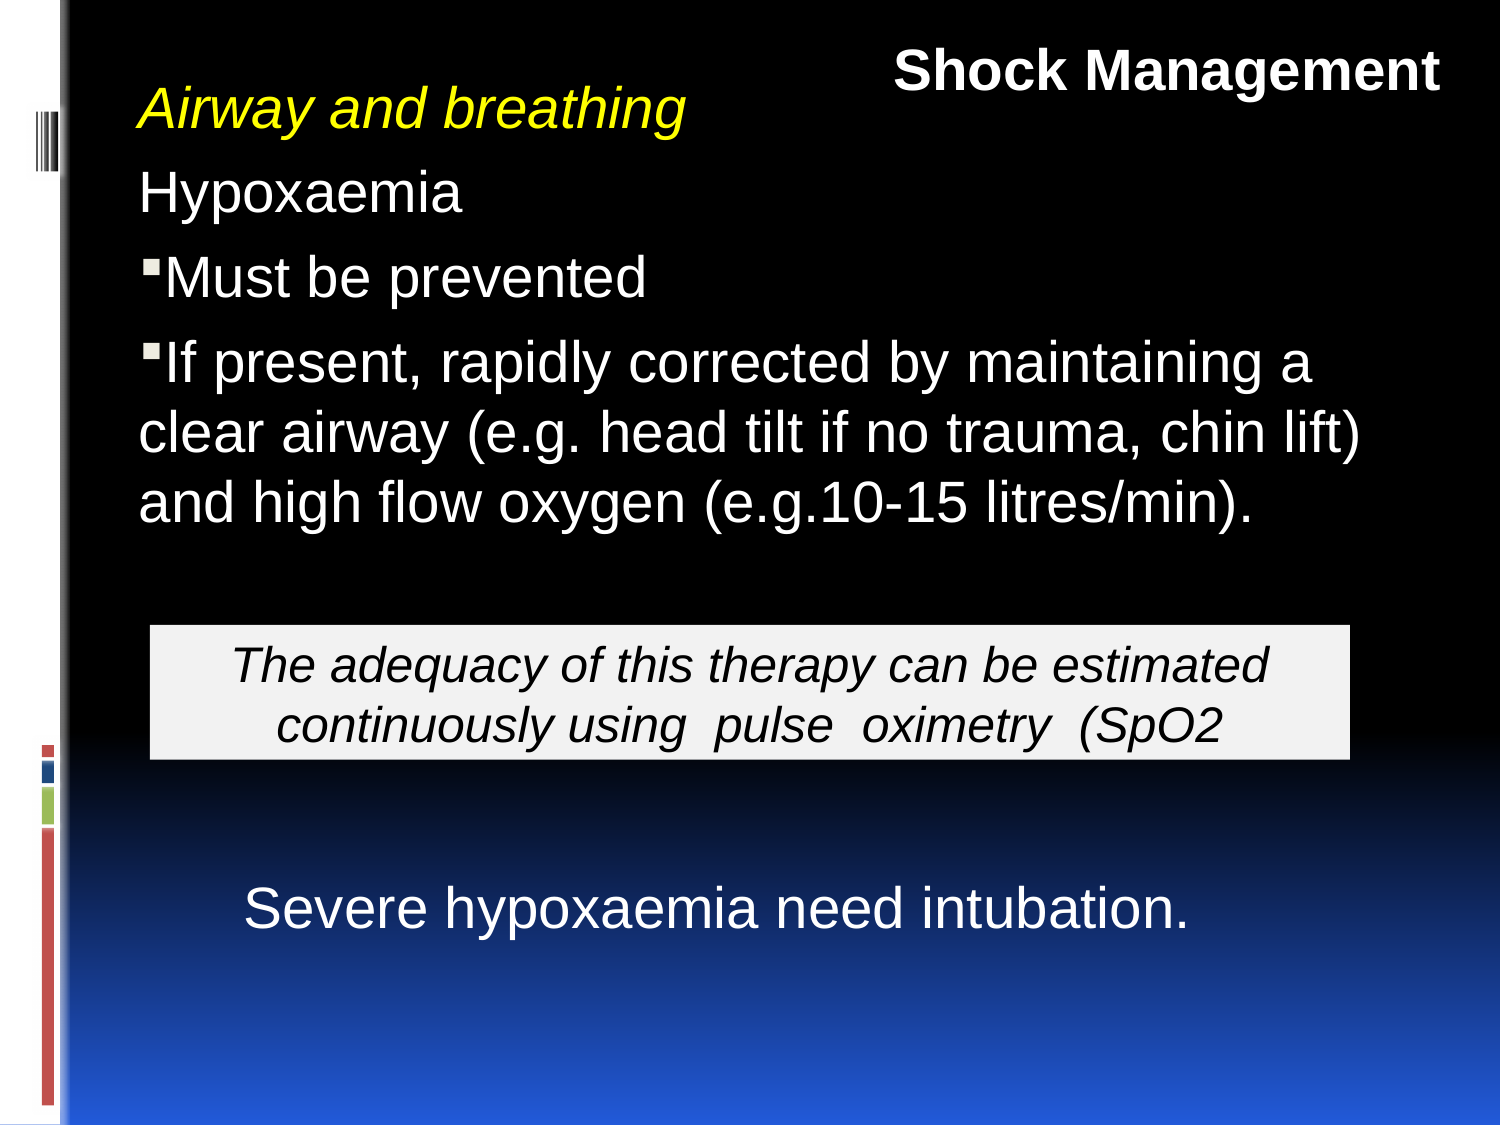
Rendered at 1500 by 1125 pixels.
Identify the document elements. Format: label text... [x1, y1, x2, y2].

text_box Severe hypoxaemia need intubation. [217, 862, 1208, 948]
text_box Shock Management [878, 24, 1456, 110]
list Airway and breathing Hypoxaemia Must be prevented If present, rapidly corrected by maintaining a clear airway (e.g. head tilt if no trauma, chin lift) and high flow oxygen (e.g.10-15 litres/min). [112, 62, 1388, 813]
text_box The adequacy of this therapy can be estimated continuously using pulse oximetry (SpO2 [149, 624, 1350, 760]
